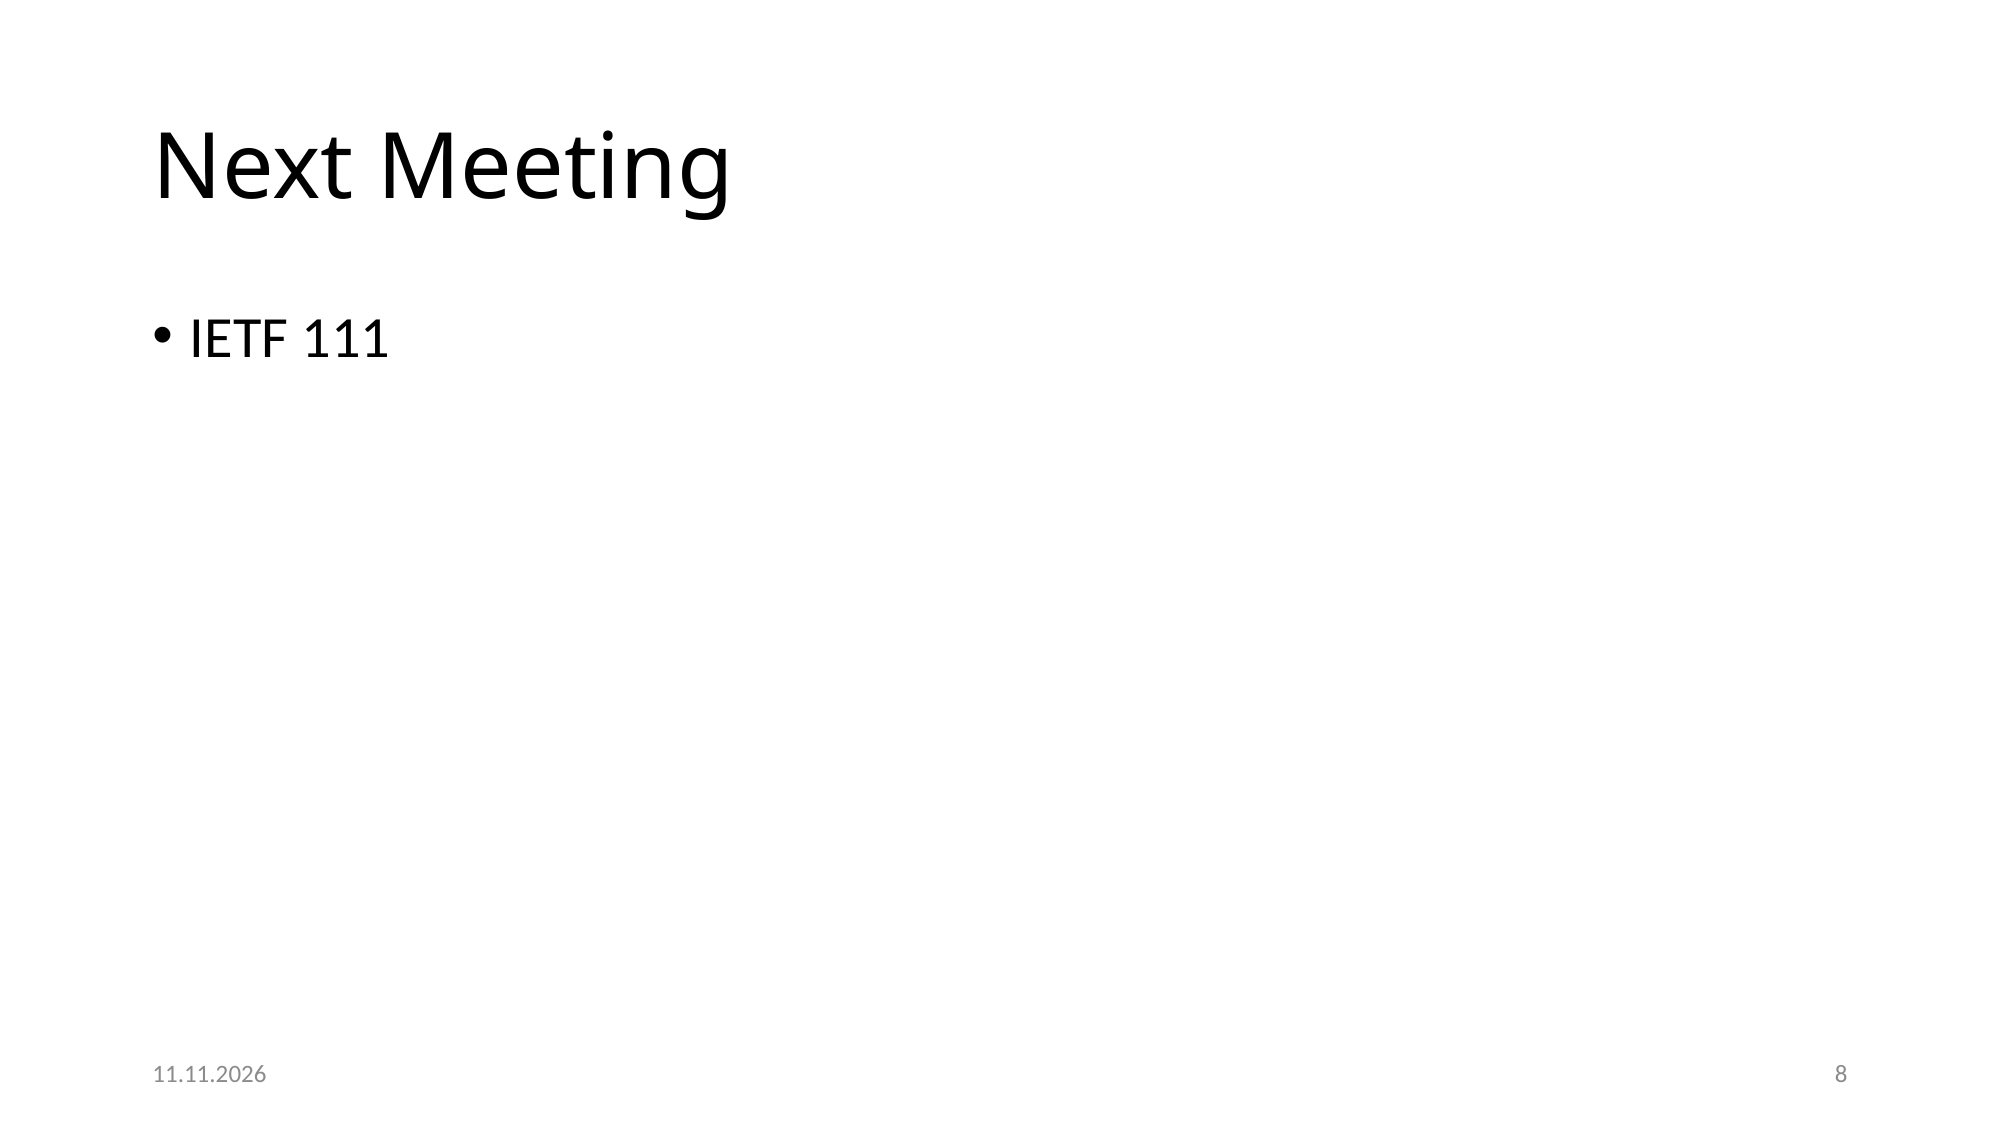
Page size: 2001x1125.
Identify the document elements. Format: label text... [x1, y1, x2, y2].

list IETF 111 [137, 299, 1863, 1014]
slide_number 9 [1412, 1042, 1863, 1103]
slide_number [137, 1042, 588, 1103]
title Next Meeting [137, 59, 1863, 278]
